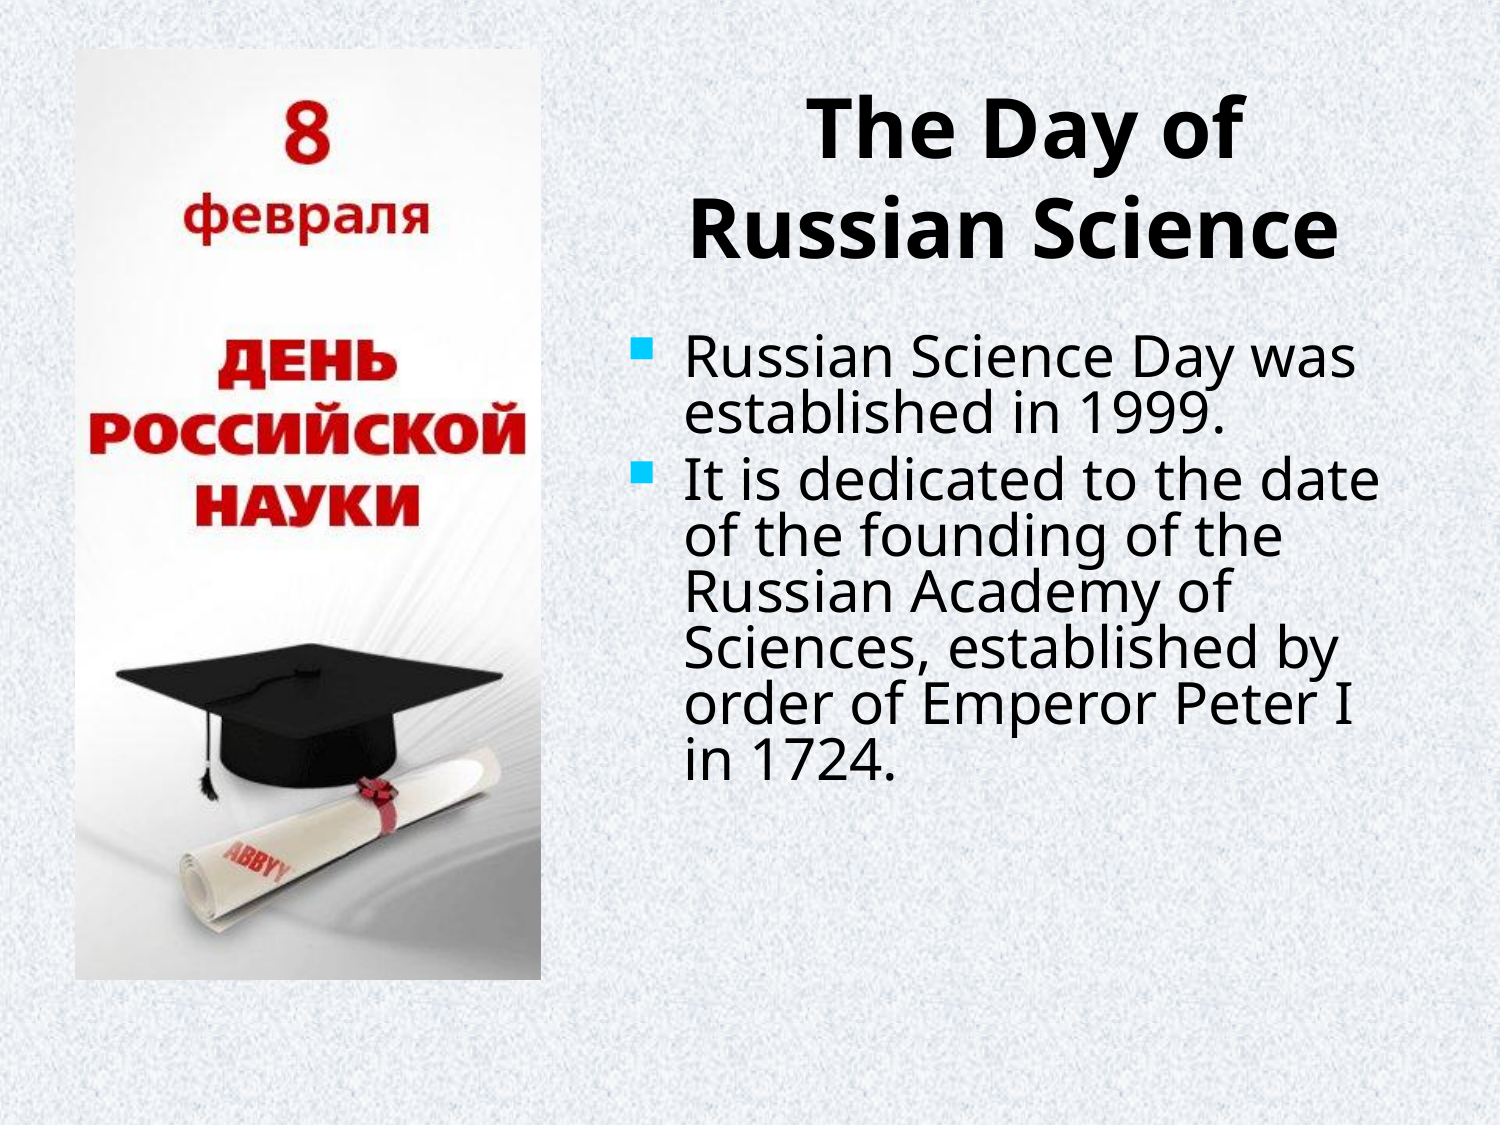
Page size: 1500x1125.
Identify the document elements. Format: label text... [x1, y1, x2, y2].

picture [74, 49, 541, 980]
list Russian Science Day was established in 1999. It is dedicated to the date of the founding of the Russian Academy of Sciences, established by order of Emperor Peter I in 1724. [612, 324, 1426, 1001]
title The Day of Russian Science [624, 62, 1426, 288]
